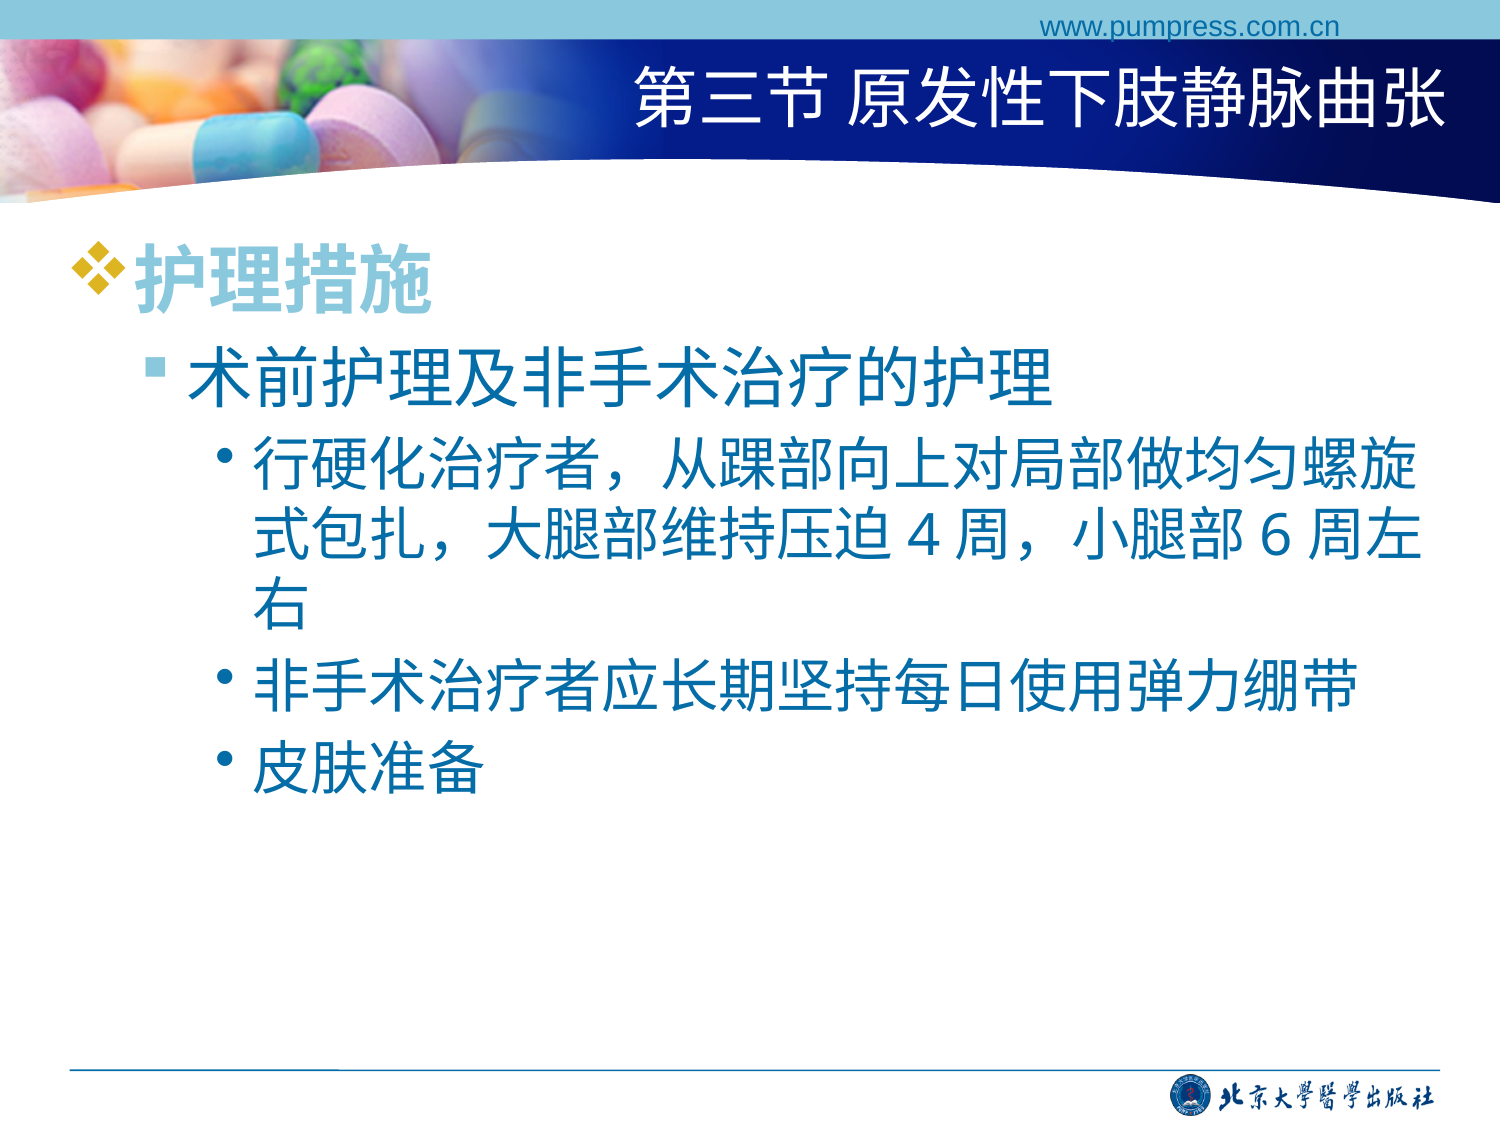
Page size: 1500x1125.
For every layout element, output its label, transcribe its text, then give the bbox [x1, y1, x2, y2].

picture [1170, 1074, 1436, 1118]
title 第三节 原发性下肢静脉曲张 [137, 49, 1463, 143]
list 护理措施 术前护理及非手术治疗的护理 行硬化治疗者，从踝部向上对局部做均匀螺旋式包扎，大腿部维持压迫4周，小腿部6周左右 非手术治疗者应长期坚持每日使用弹力绷带 皮肤准备 [49, 224, 1463, 1026]
picture [0, 40, 1500, 203]
slide_number www.pumpress.com.cn [1025, 0, 1463, 38]
